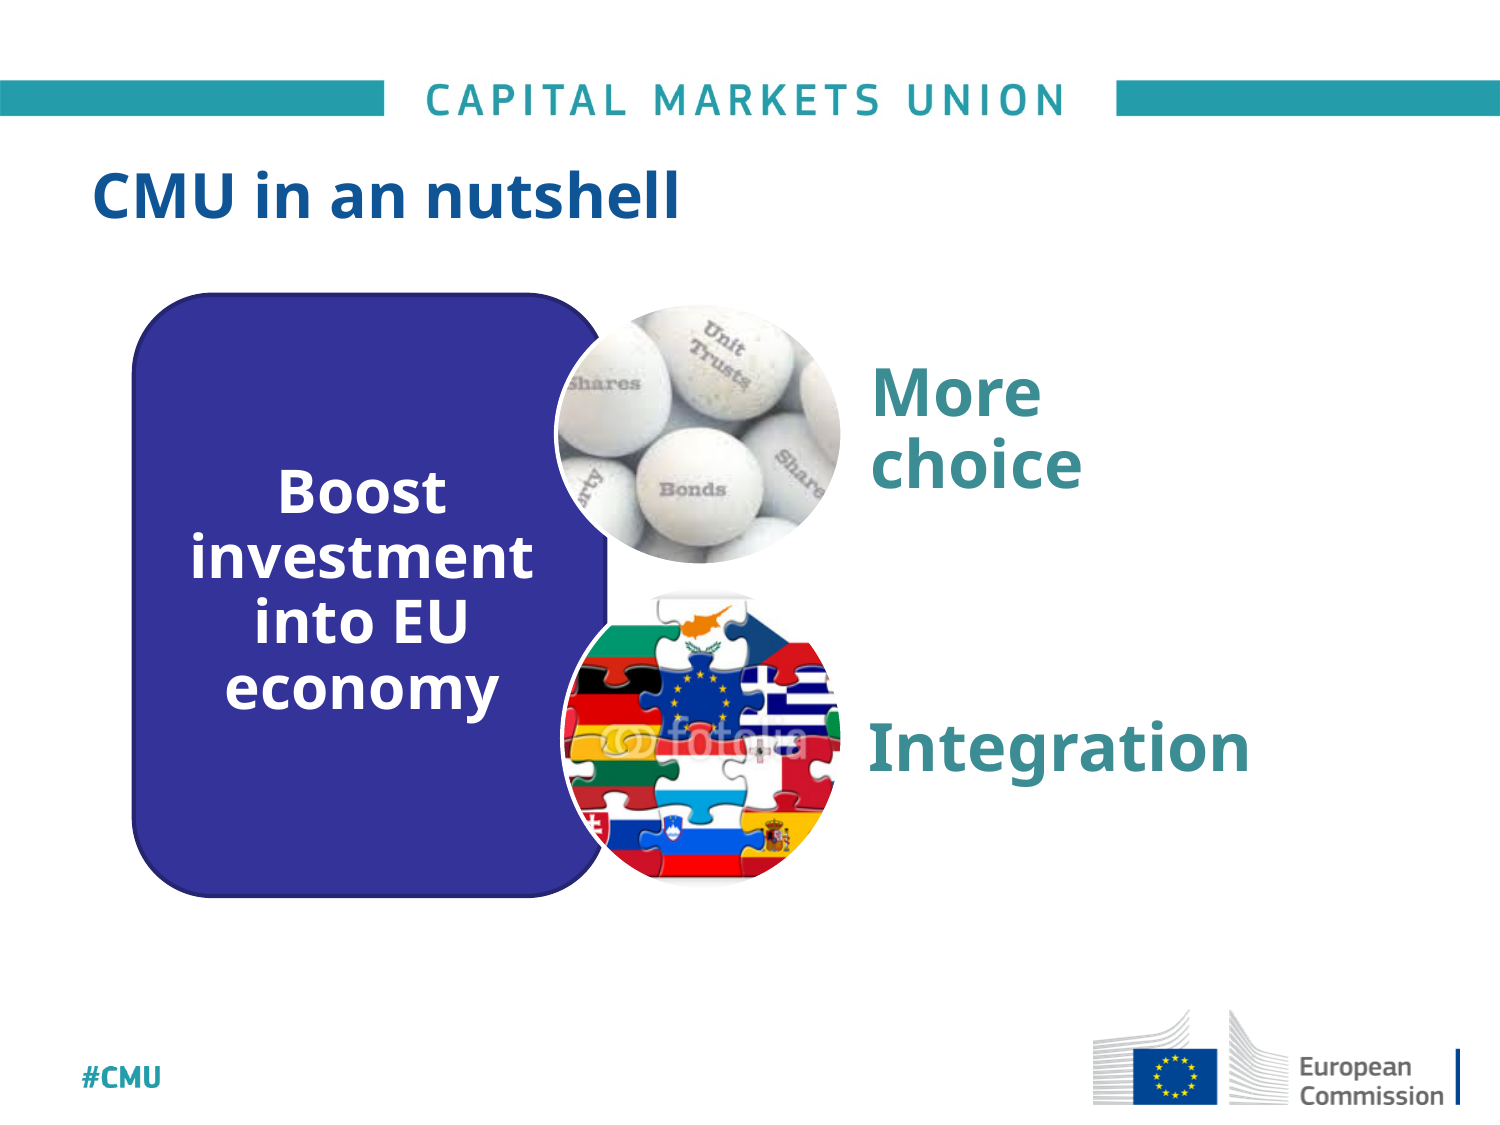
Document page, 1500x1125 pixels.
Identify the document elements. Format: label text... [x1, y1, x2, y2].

picture [1092, 1008, 1461, 1106]
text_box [88, 255, 1389, 918]
picture [0, 30, 1500, 159]
picture [81, 1066, 160, 1088]
text_box CMU in an nutshell [76, 149, 1424, 239]
